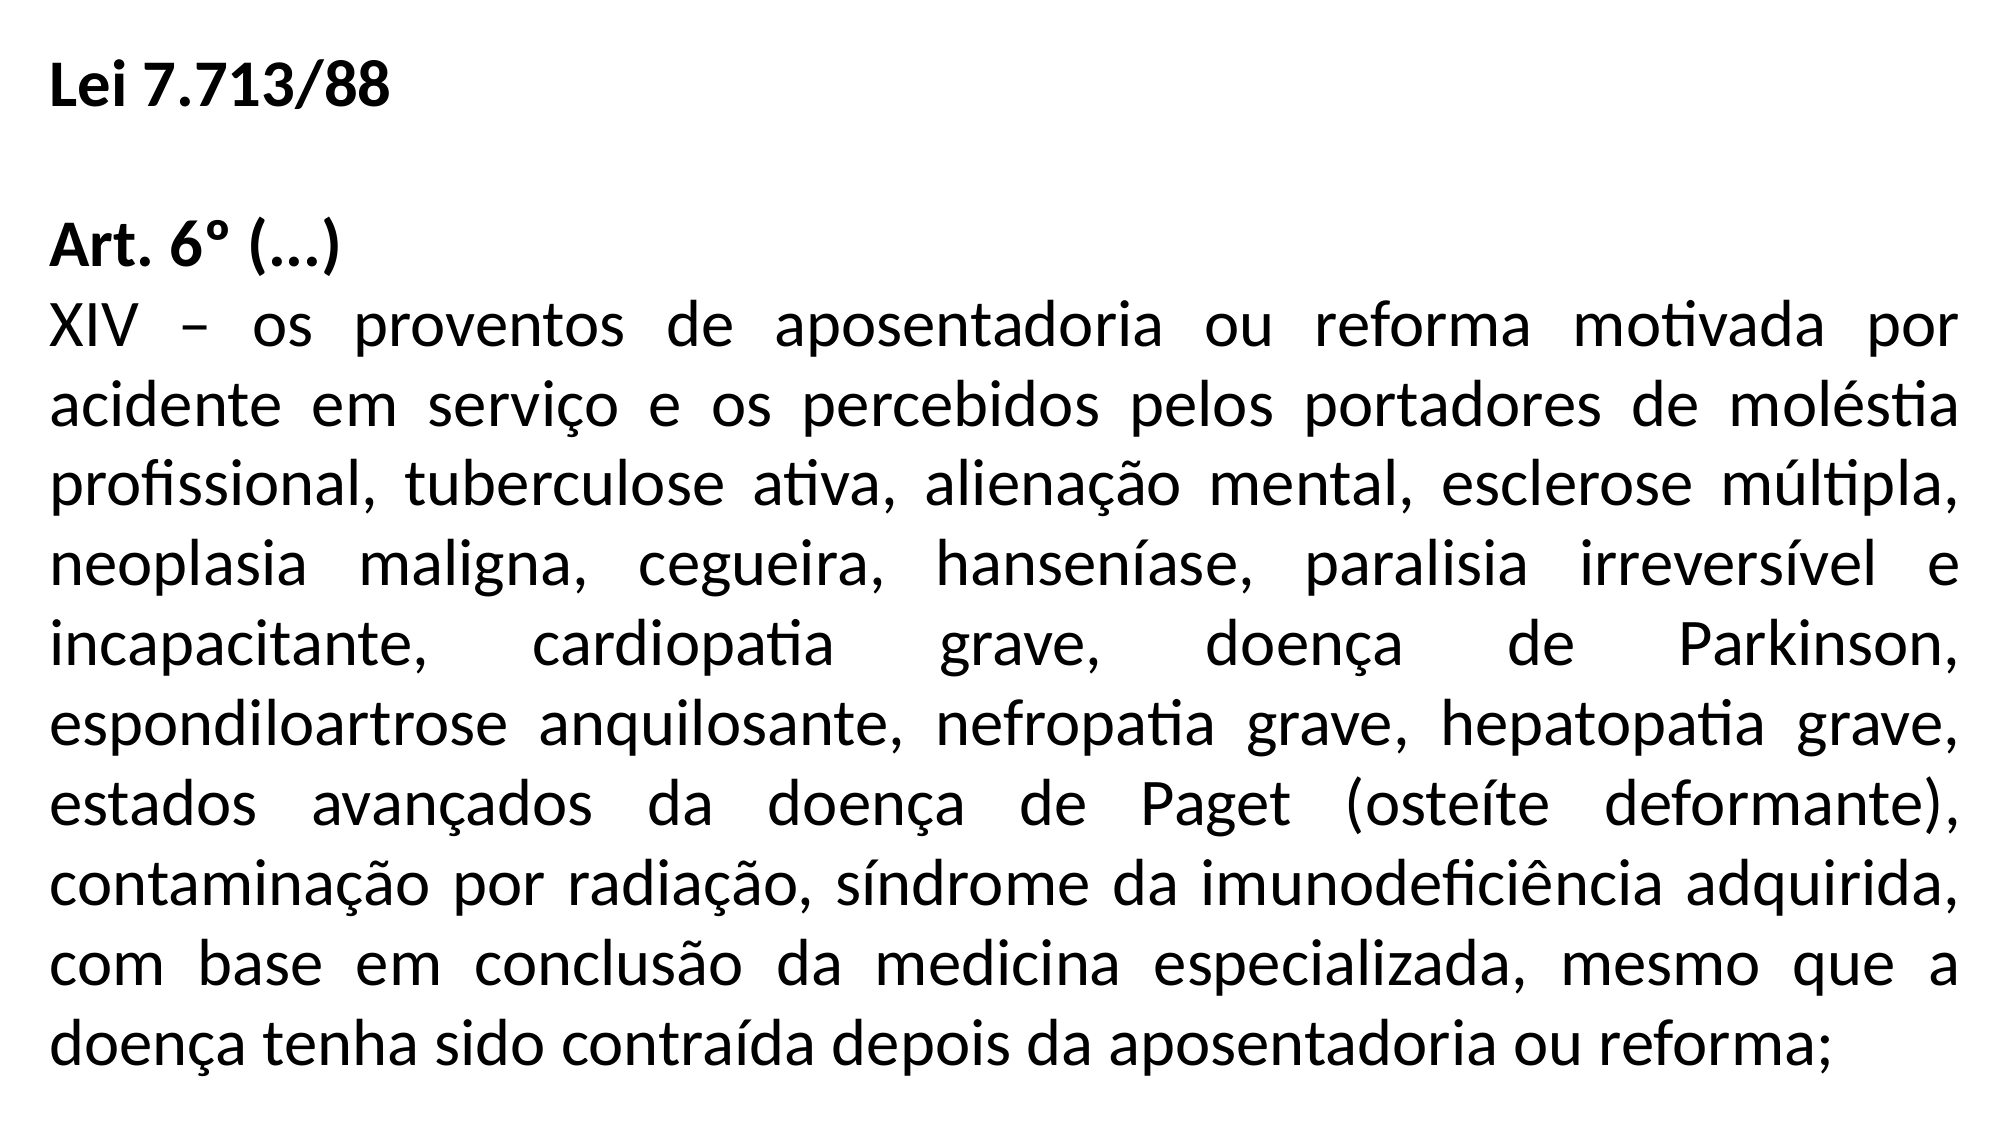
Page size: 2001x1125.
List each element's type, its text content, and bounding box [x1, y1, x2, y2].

text_box Lei 7.713/88 Art. 6º (...) XIV – os proventos de aposentadoria ou reforma motivada por acidente em serviço e os percebidos pelos portadores de moléstia profissional, tuberculose ativa, alienação mental, esclerose múltipla, neoplasia maligna, cegueira, hanseníase, paralisia irreversível e incapacitante, cardiopatia grave, doença de Parkinson, espondiloartrose anquilosante, nefropatia grave, hepatopatia grave, estados avançados da doença de Paget (osteíte deformante), contaminação por radiação, síndrome da imunodeficiência adquirida, com base em conclusão da medicina especializada, mesmo que a doença tenha sido contraída depois da aposentadoria ou reforma; [34, 32, 1977, 1087]
